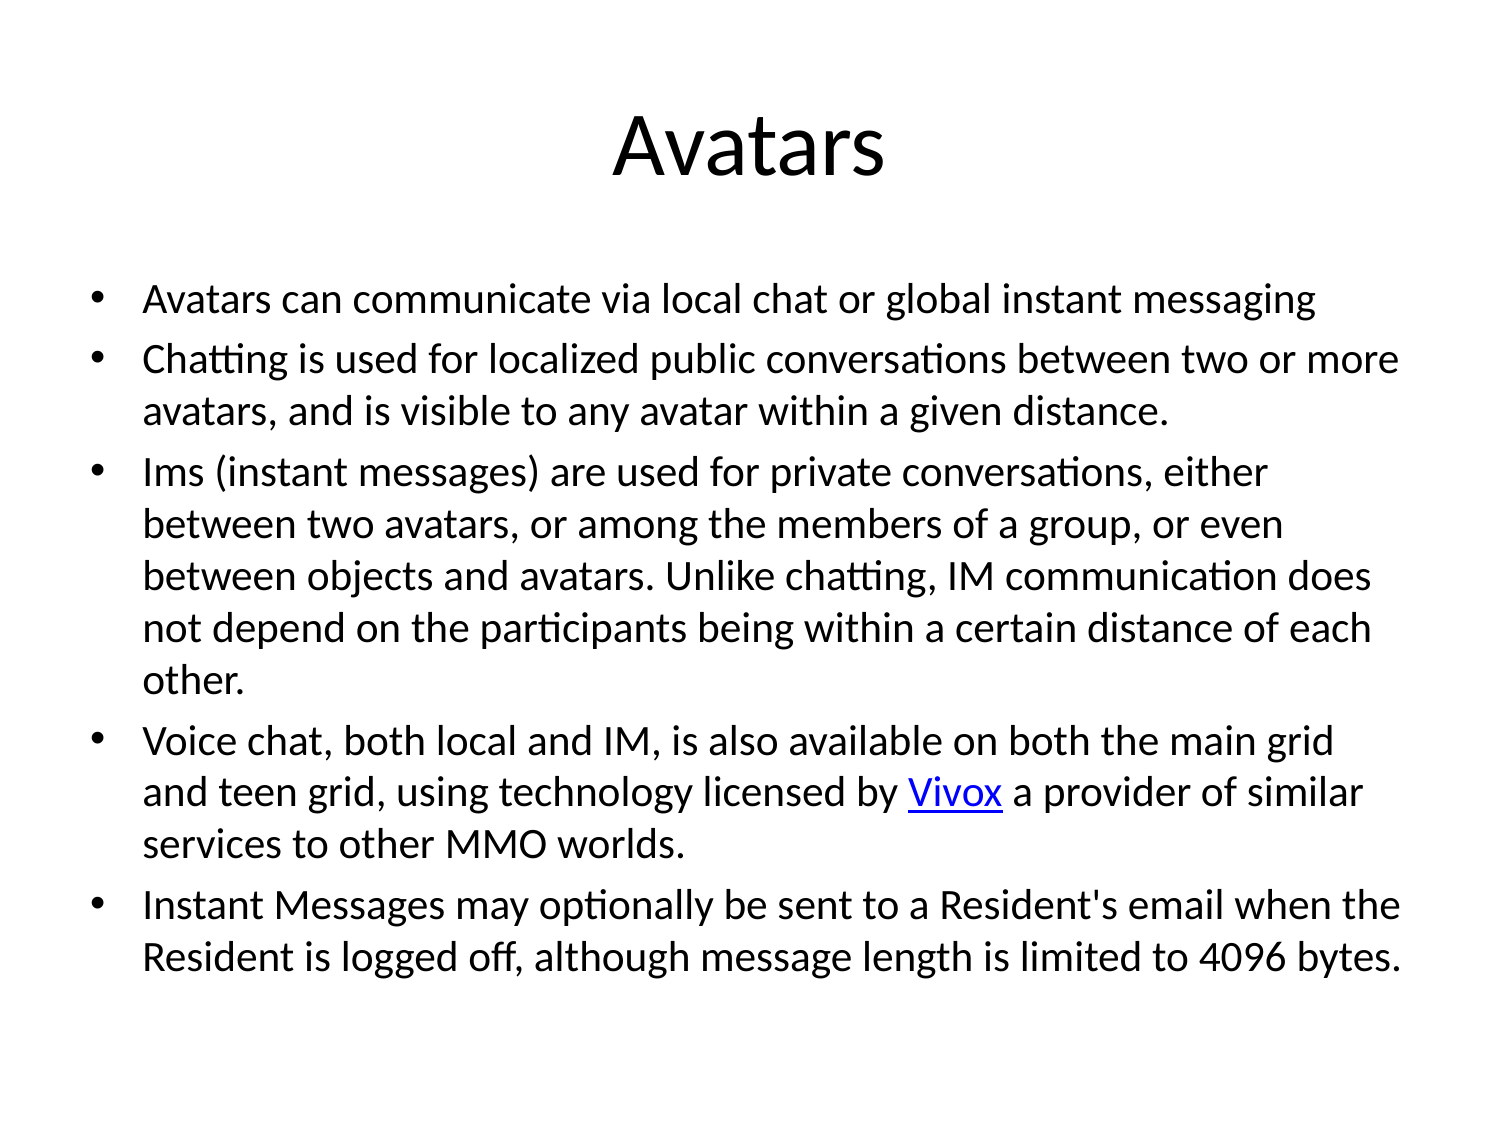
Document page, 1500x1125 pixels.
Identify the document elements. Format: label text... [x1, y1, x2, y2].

list Avatars can communicate via local chat or global instant messaging Chatting is used for localized public conversations between two or more avatars, and is visible to any avatar within a given distance. Ims (instant messages) are used for private conversations, either between two avatars, or among the members of a group, or even between objects and avatars. Unlike chatting, IM communication does not depend on the participants being within a certain distance of each other. Voice chat, both local and IM, is also available on both the main grid and teen grid, using technology licensed by Vivox a provider of similar services to other MMO worlds. Instant Messages may optionally be sent to a Resident's email when the Resident is logged off, although message length is limited to 4096 bytes. [75, 262, 1425, 1005]
title Avatars [75, 45, 1425, 233]
